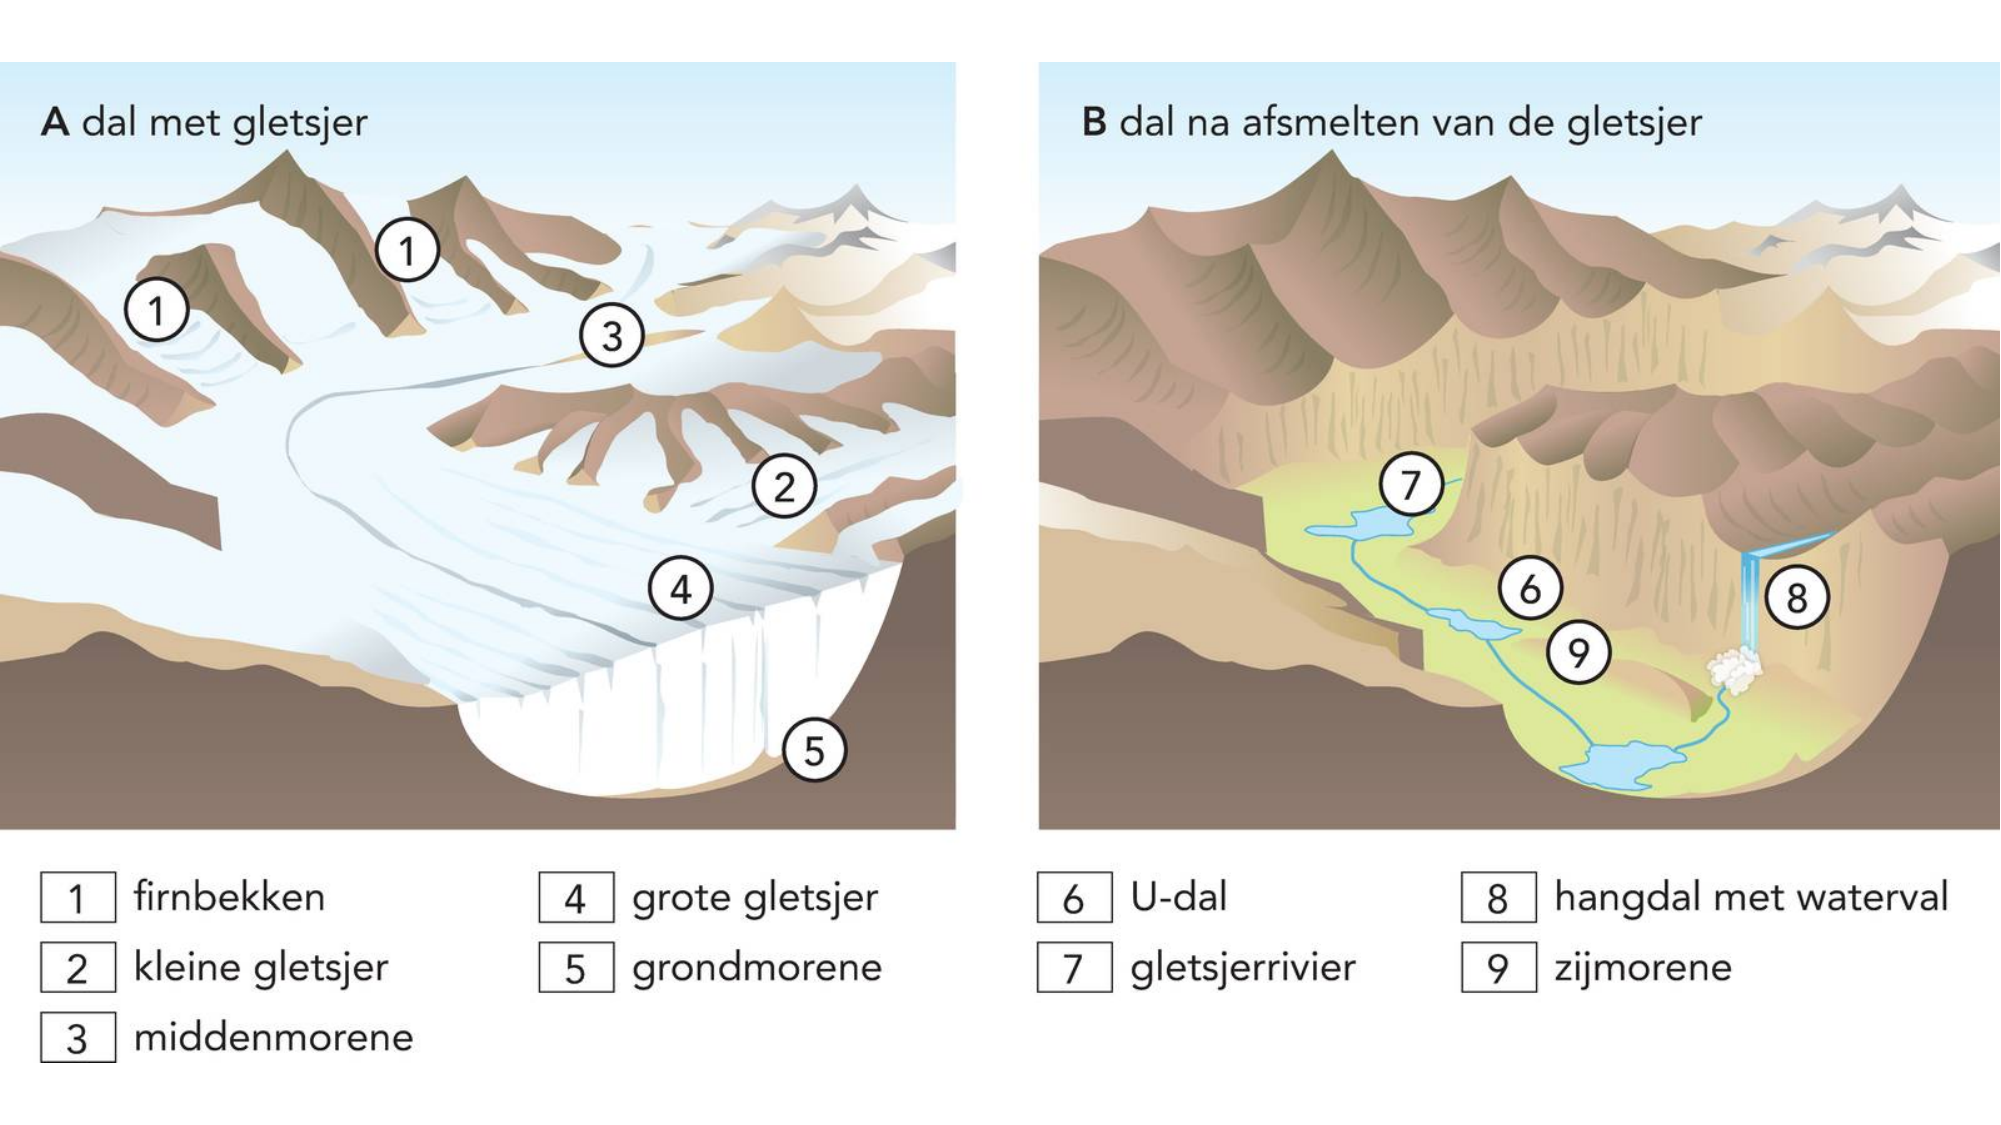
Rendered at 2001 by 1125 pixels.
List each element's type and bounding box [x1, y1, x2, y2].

picture [0, 62, 2000, 1063]
